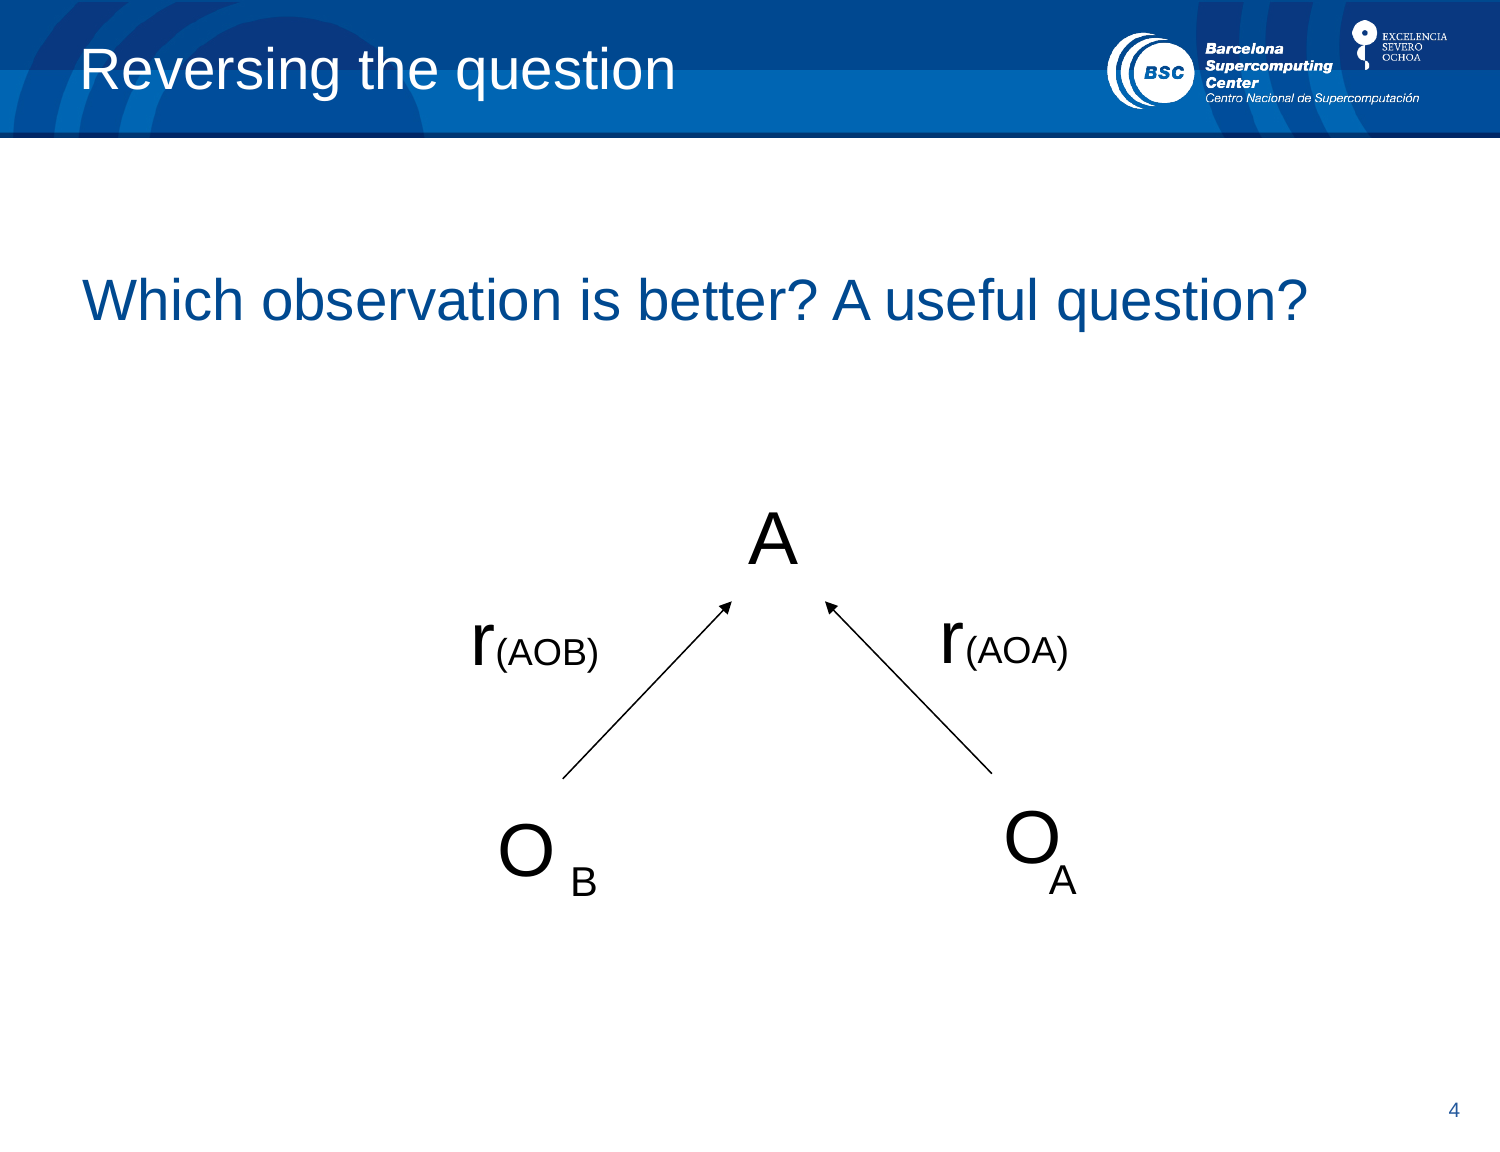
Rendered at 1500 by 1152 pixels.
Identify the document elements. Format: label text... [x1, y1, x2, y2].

title Reversing the question [65, 23, 1081, 138]
picture [0, 0, 1500, 138]
text_box Which observation is better? A useful question? [67, 154, 1400, 376]
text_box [455, 484, 1179, 920]
